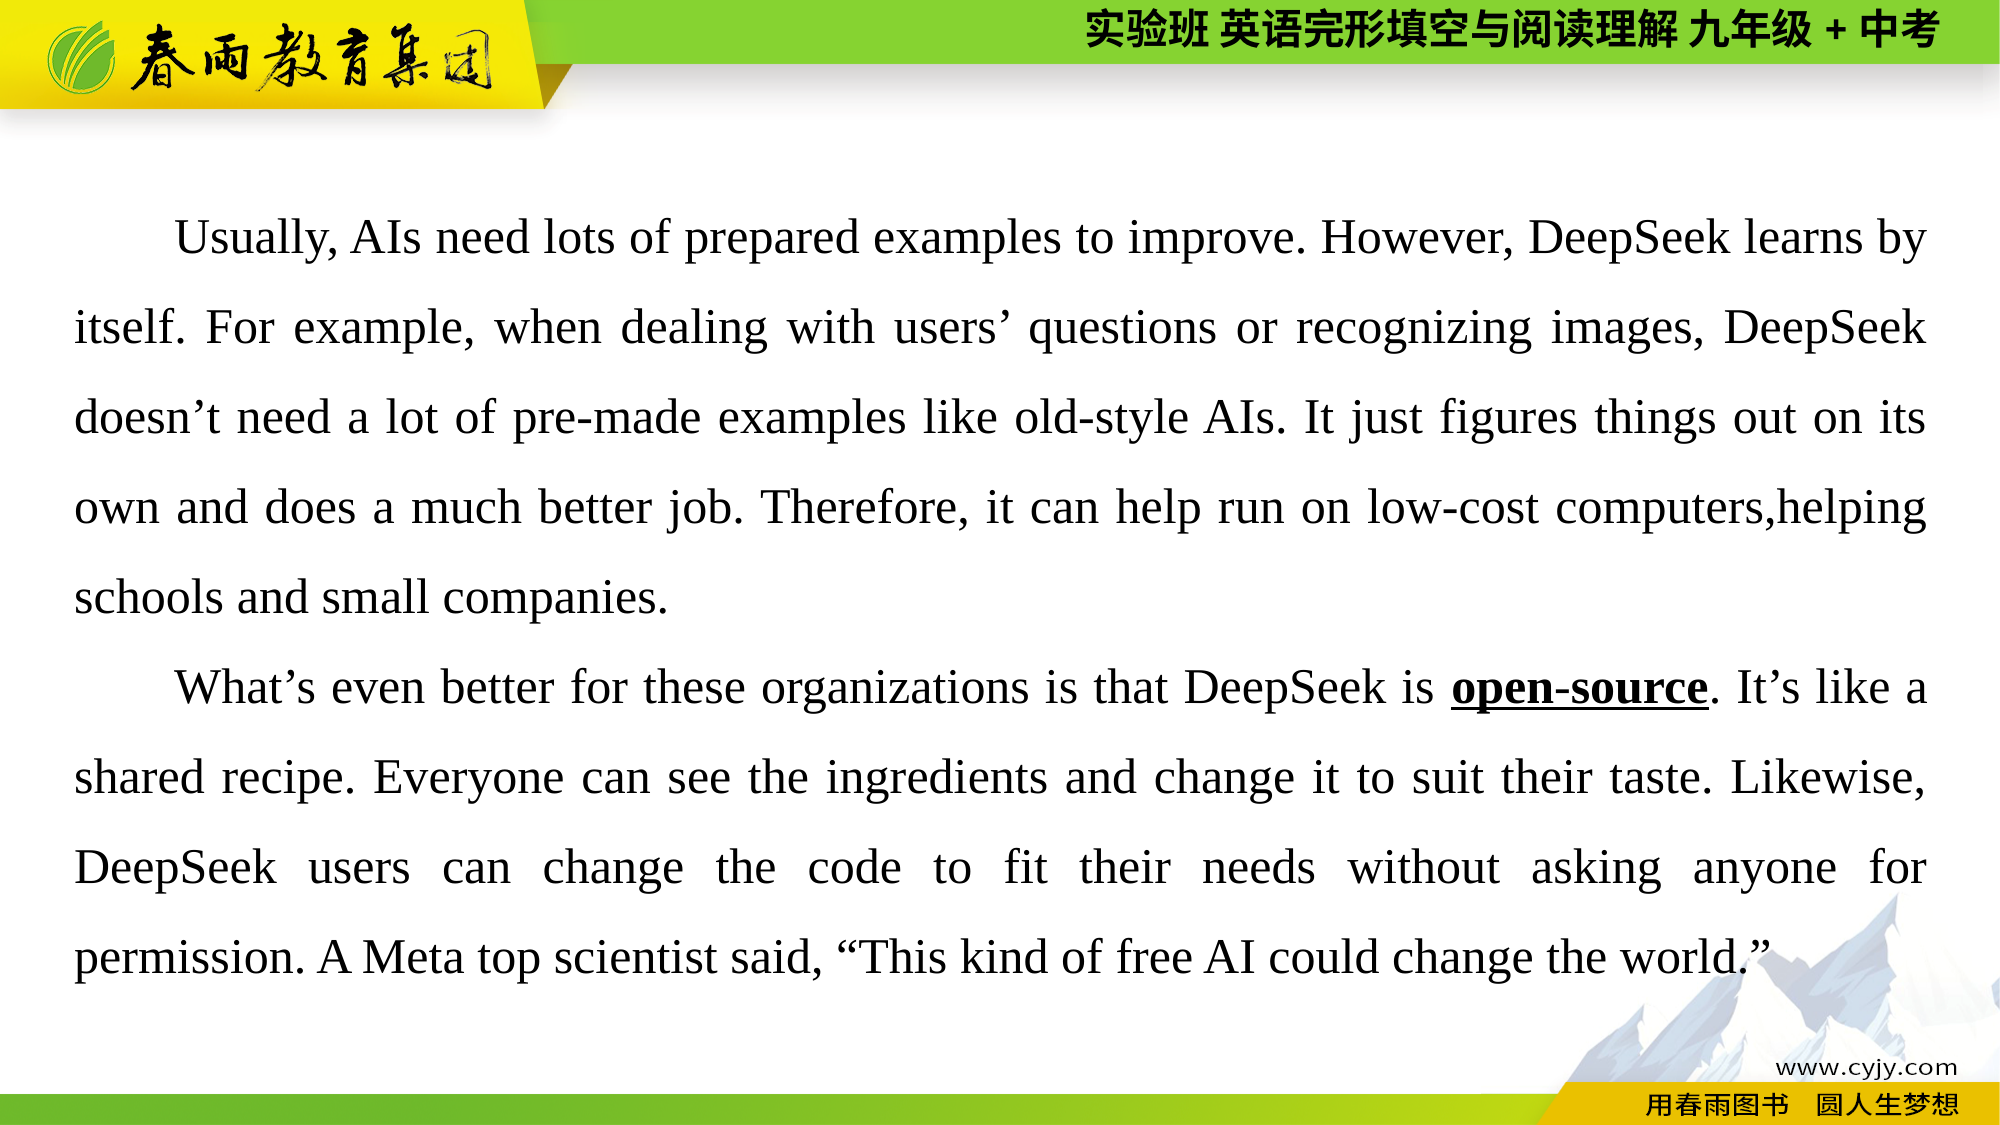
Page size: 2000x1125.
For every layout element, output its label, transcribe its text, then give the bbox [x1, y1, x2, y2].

list Usually, AIs need lots of prepared examples to improve. However, DeepSeek learns by itself. For example, when dealing with users’ questions or recognizing images, DeepSeek doesn’t need a lot of pre-made examples like old-style AIs. It just figures things out on its own and does a much better job. Therefore, it can help run on low-cost computers,helping schools and small companies. What’s even better for these organizations is that DeepSeek is open-source. It’s like a shared recipe. Everyone can see the ingredients and change it to suit their taste. Likewise, DeepSeek users can change the code to fit their needs without asking anyone for permission. A Meta top scientist said, “This kind of free AI could change the world.” [59, 166, 1944, 1000]
picture [0, 0, 2000, 1125]
